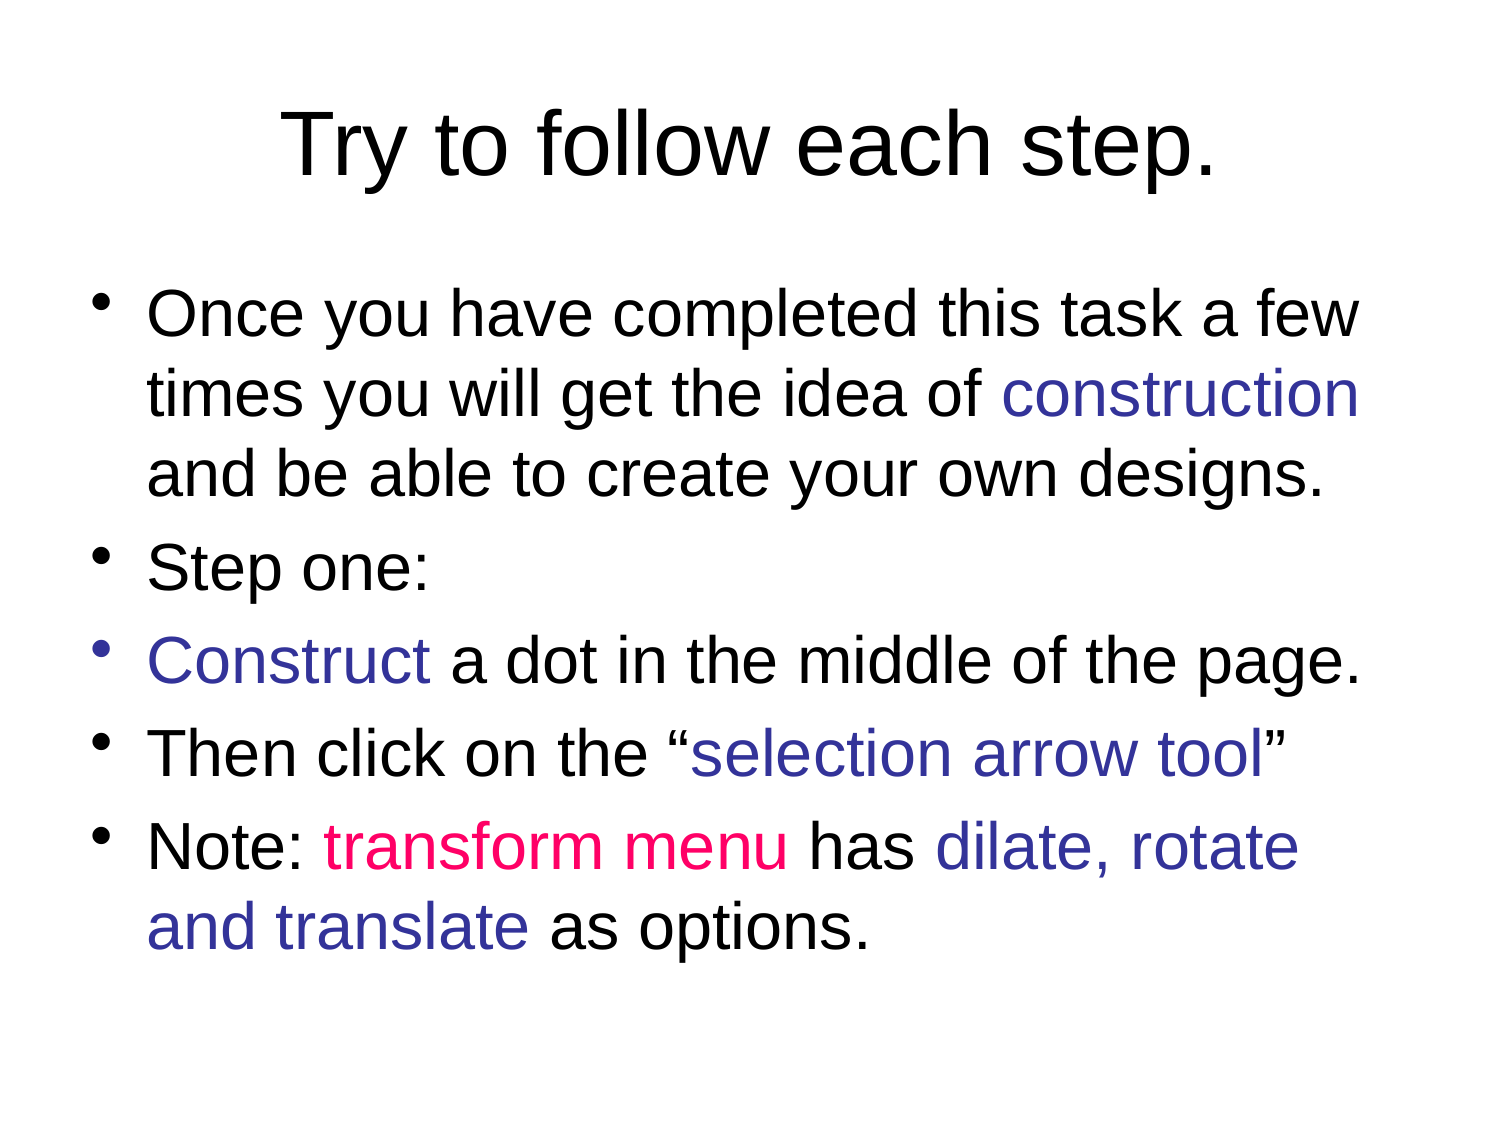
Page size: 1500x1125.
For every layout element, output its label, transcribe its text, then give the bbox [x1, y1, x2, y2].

title Try to follow each step. [74, 44, 1426, 233]
list Once you have completed this task a few times you will get the idea of construction and be able to create your own designs. Step one: Construct a dot in the middle of the page. Then click on the “selection arrow tool” Note: transform menu has dilate, rotate and translate as options. [74, 262, 1426, 1006]
